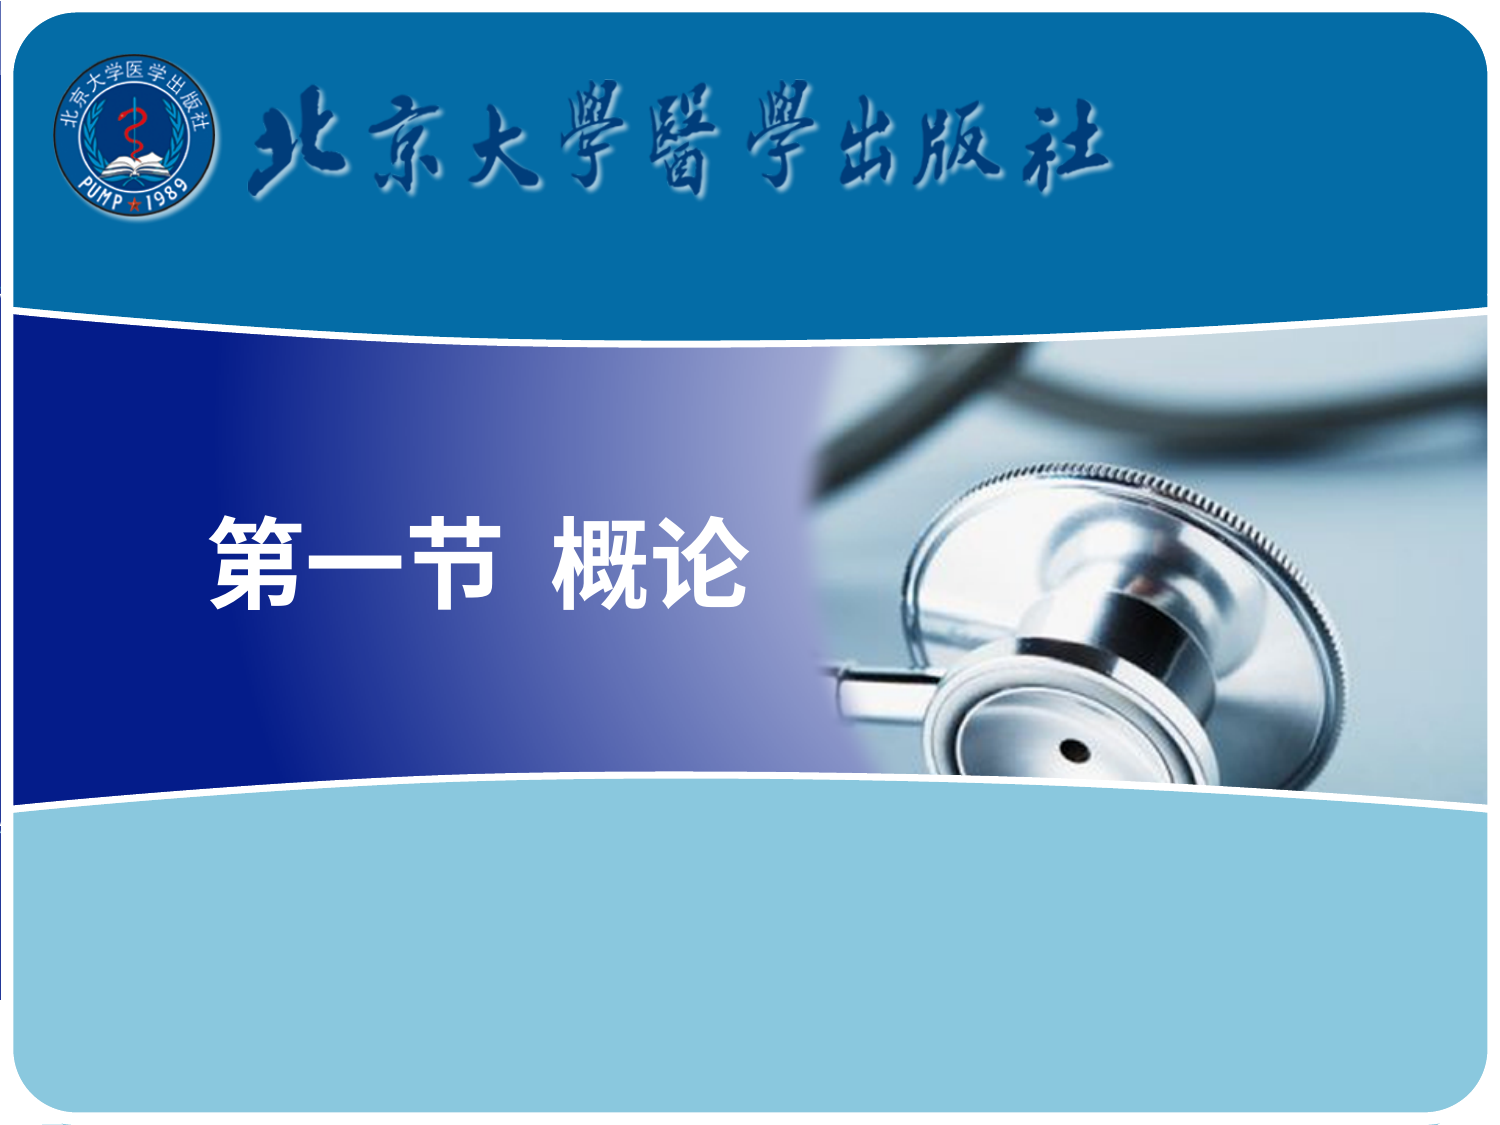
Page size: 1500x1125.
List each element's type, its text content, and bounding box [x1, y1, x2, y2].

picture [53, 54, 1117, 225]
title 第一节 概论 [52, 373, 904, 749]
picture [14, 315, 1487, 805]
